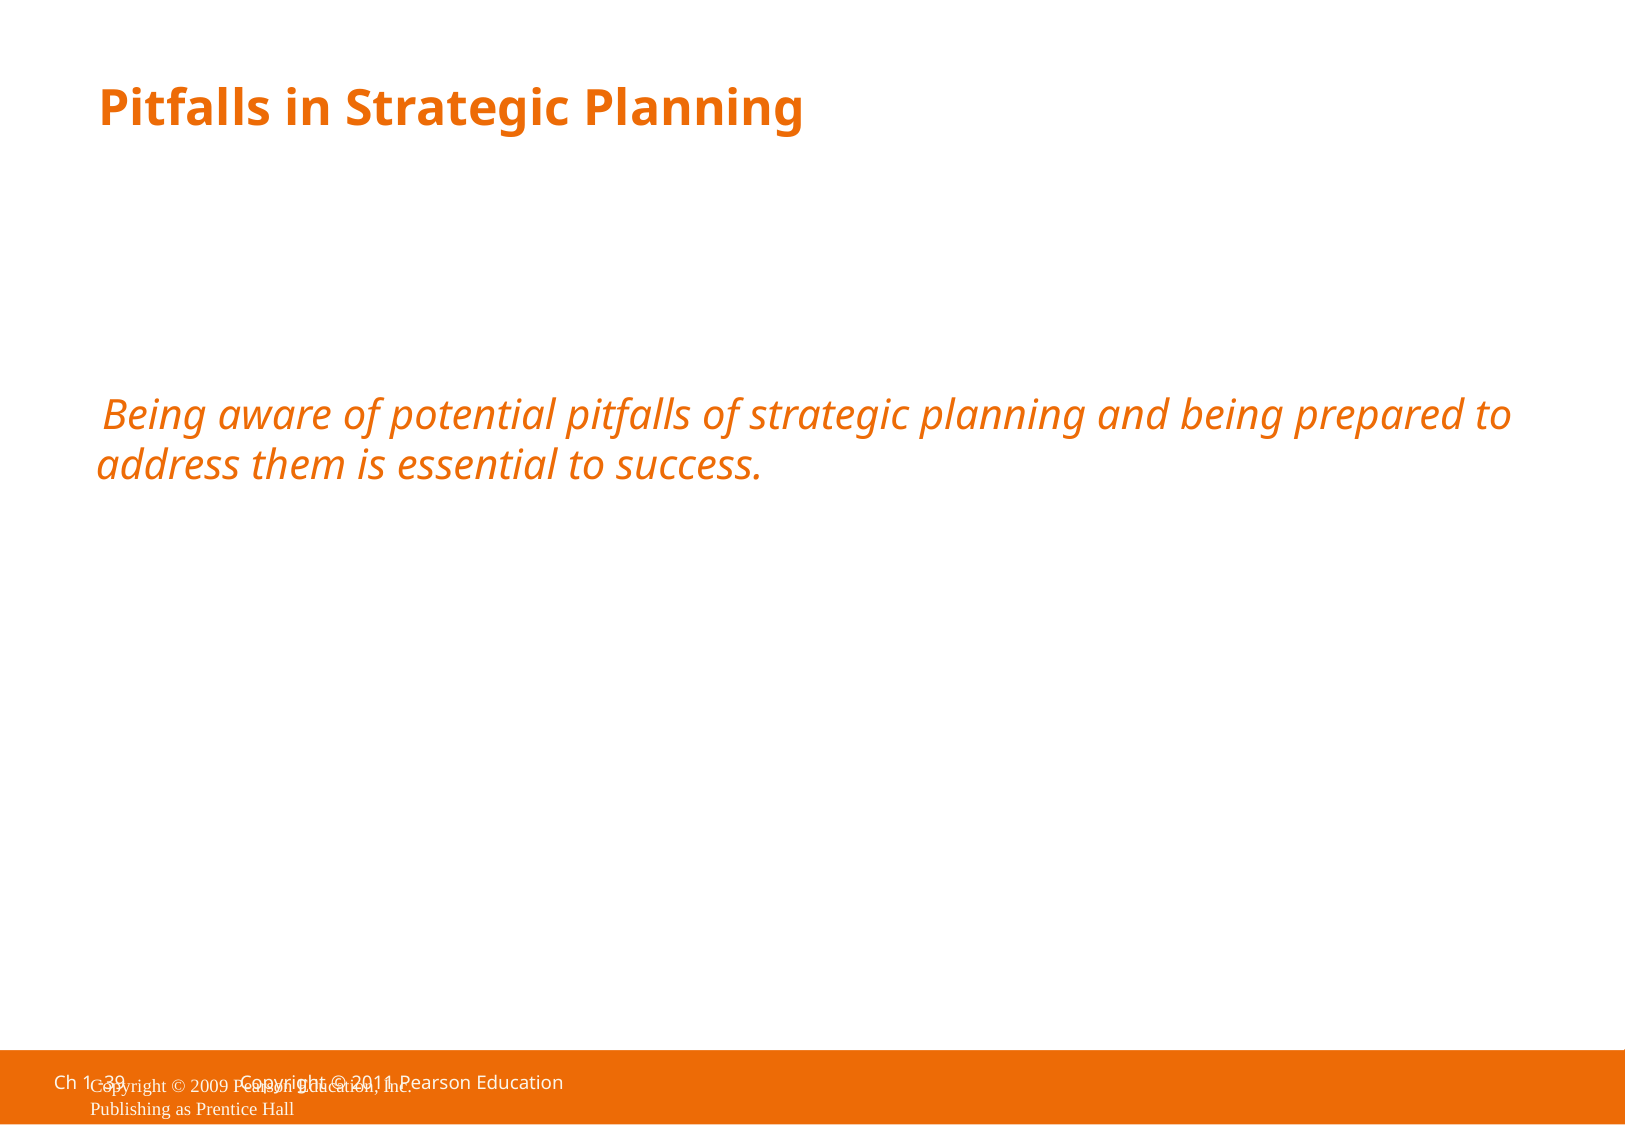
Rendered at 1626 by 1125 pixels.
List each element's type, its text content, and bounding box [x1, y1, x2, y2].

text_box Ch 1 -39 [47, 1070, 167, 1093]
text_box Copyright © 2009 Pearson Education, Inc. Publishing as Prentice Hall [90, 1073, 980, 1119]
text_box [0, 1050, 1625, 1125]
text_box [95, 312, 1547, 532]
text_box Pitfalls in Strategic Planning [91, 74, 1390, 136]
text_box Copyright © 2011 Pearson Education [233, 1070, 699, 1093]
picture [1352, 1042, 1625, 1124]
